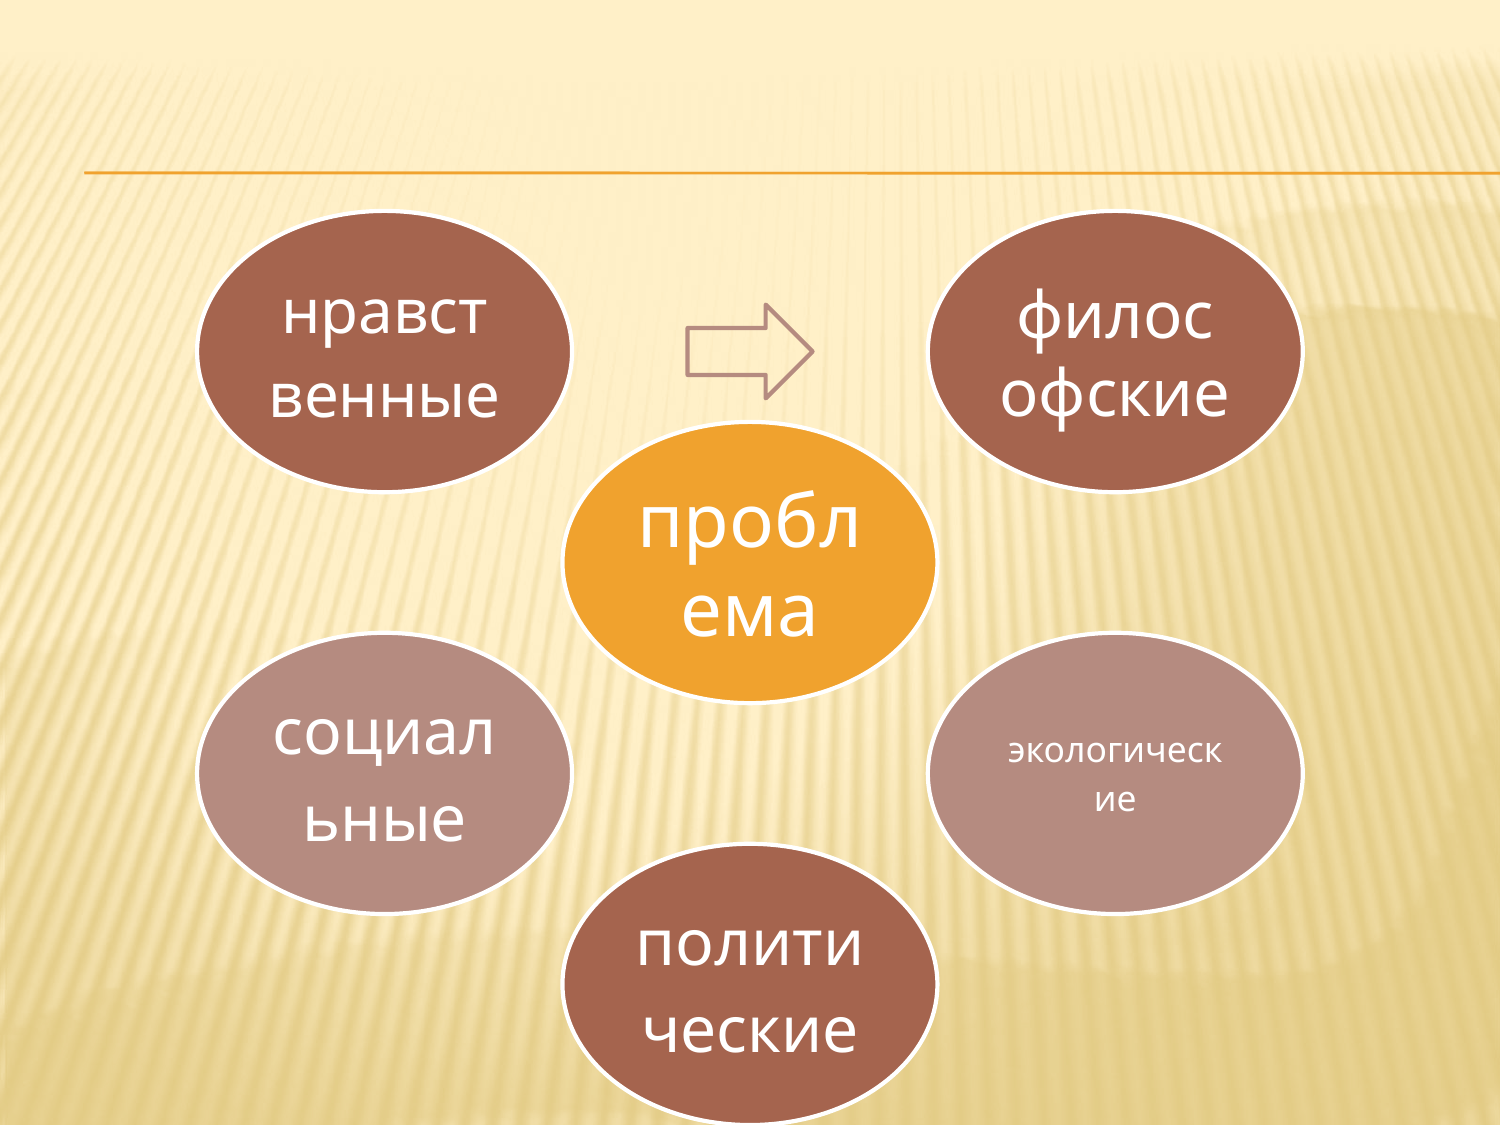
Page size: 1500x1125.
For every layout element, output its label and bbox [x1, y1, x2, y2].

list [0, 0, 1500, 1125]
